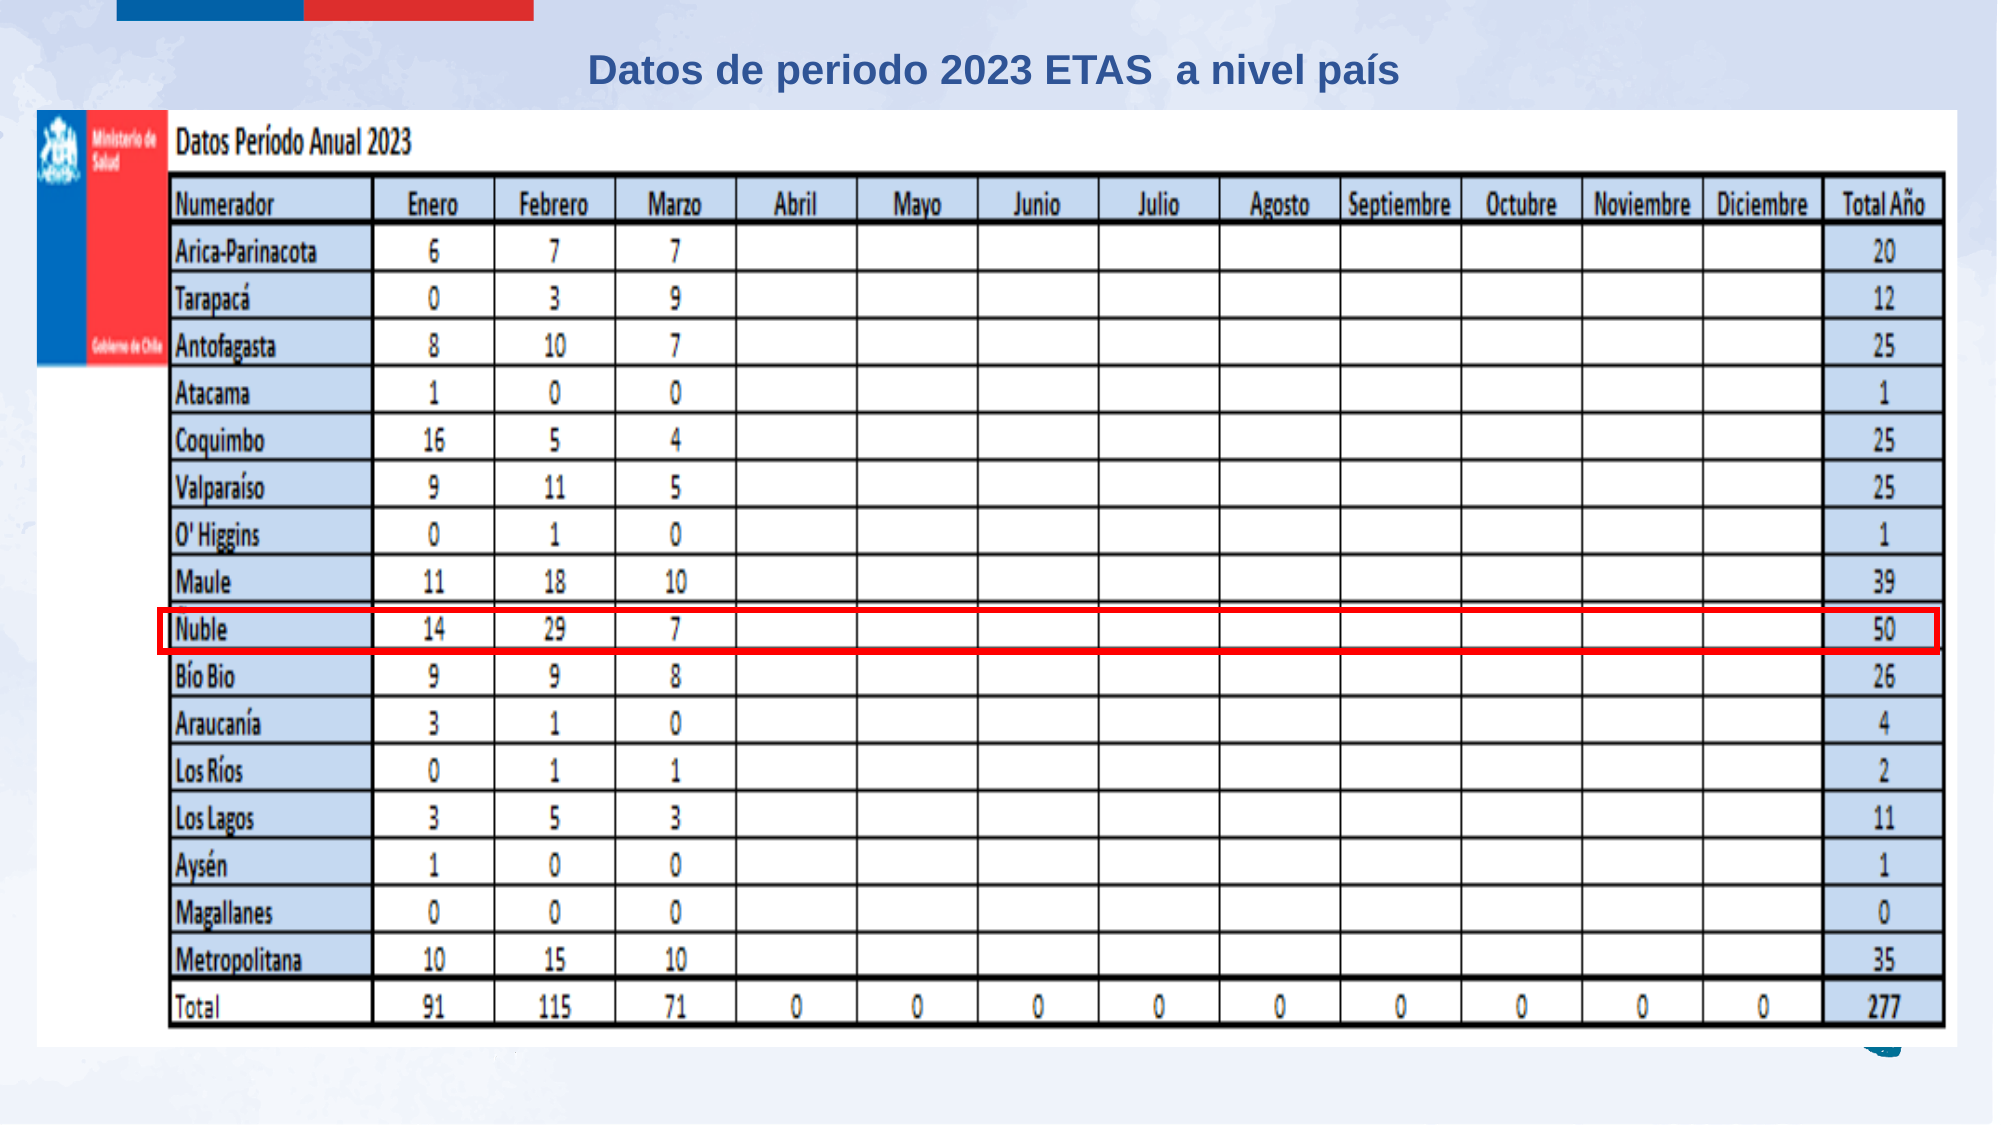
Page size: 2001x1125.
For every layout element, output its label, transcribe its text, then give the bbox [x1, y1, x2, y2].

picture [0, 0, 2001, 1125]
title Datos de periodo 2023 ETAS a nivel país [111, 41, 1889, 107]
